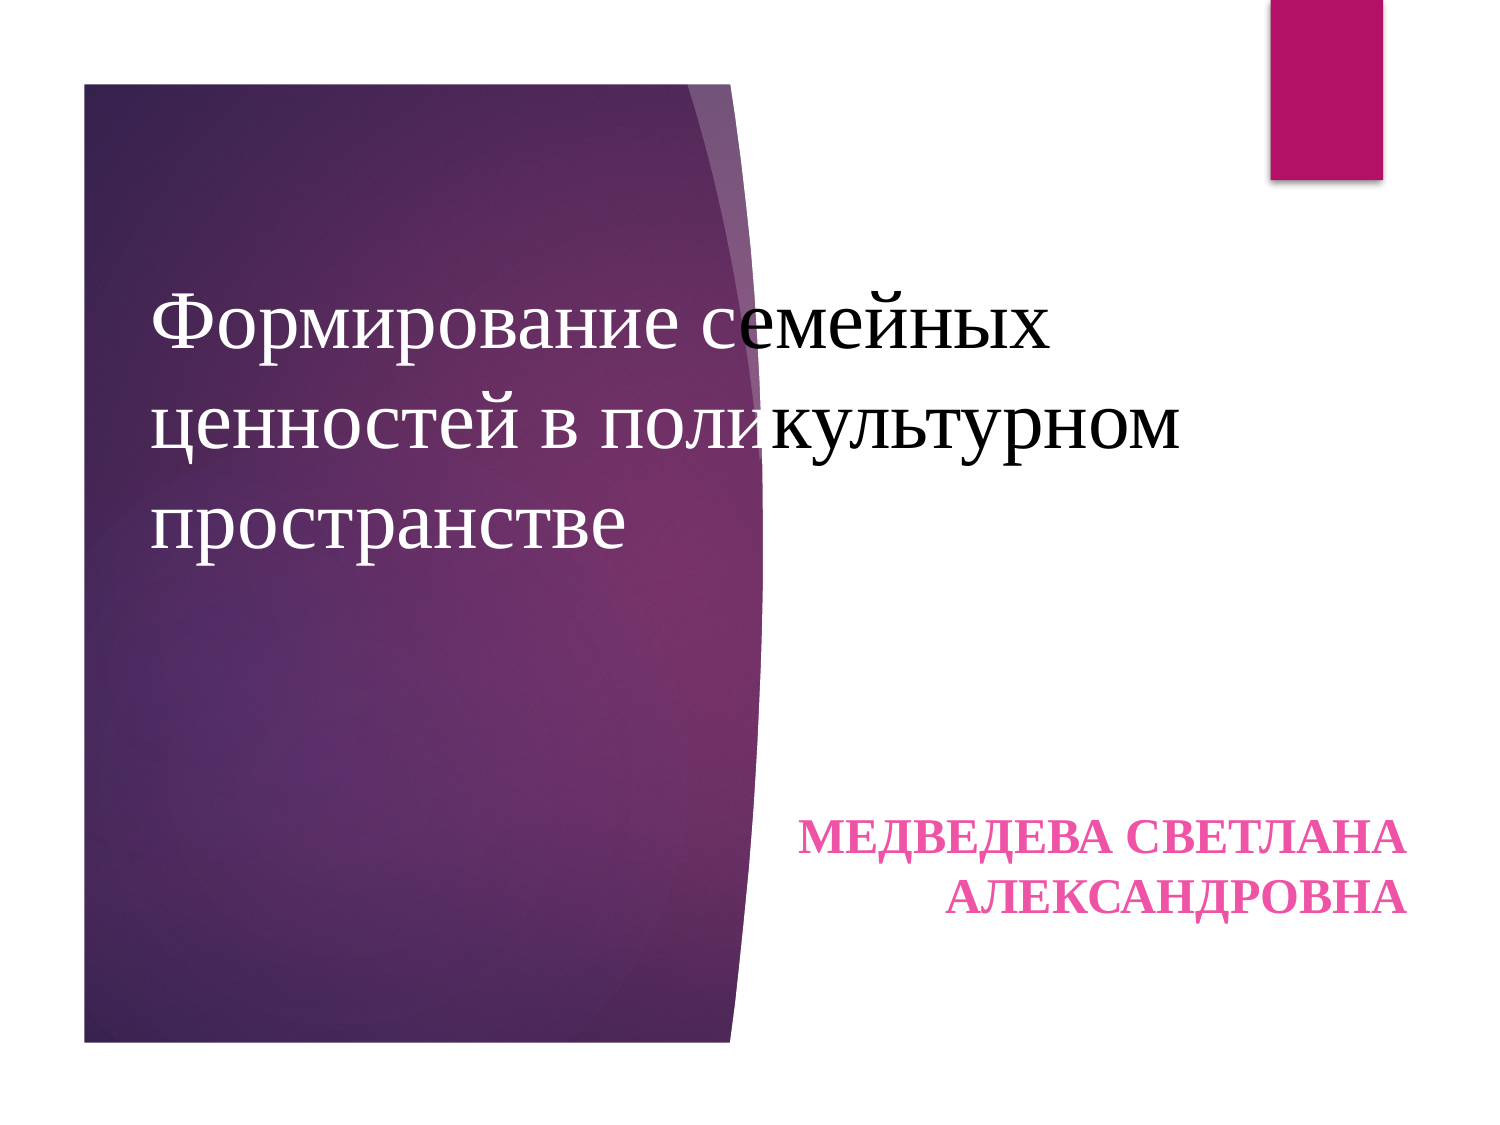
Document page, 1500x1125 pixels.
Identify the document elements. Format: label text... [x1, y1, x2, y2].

list Медведева Светлана Александровна [714, 775, 1423, 1023]
title Формирование семейных ценностей в поликультурном пространстве [135, 196, 1362, 634]
